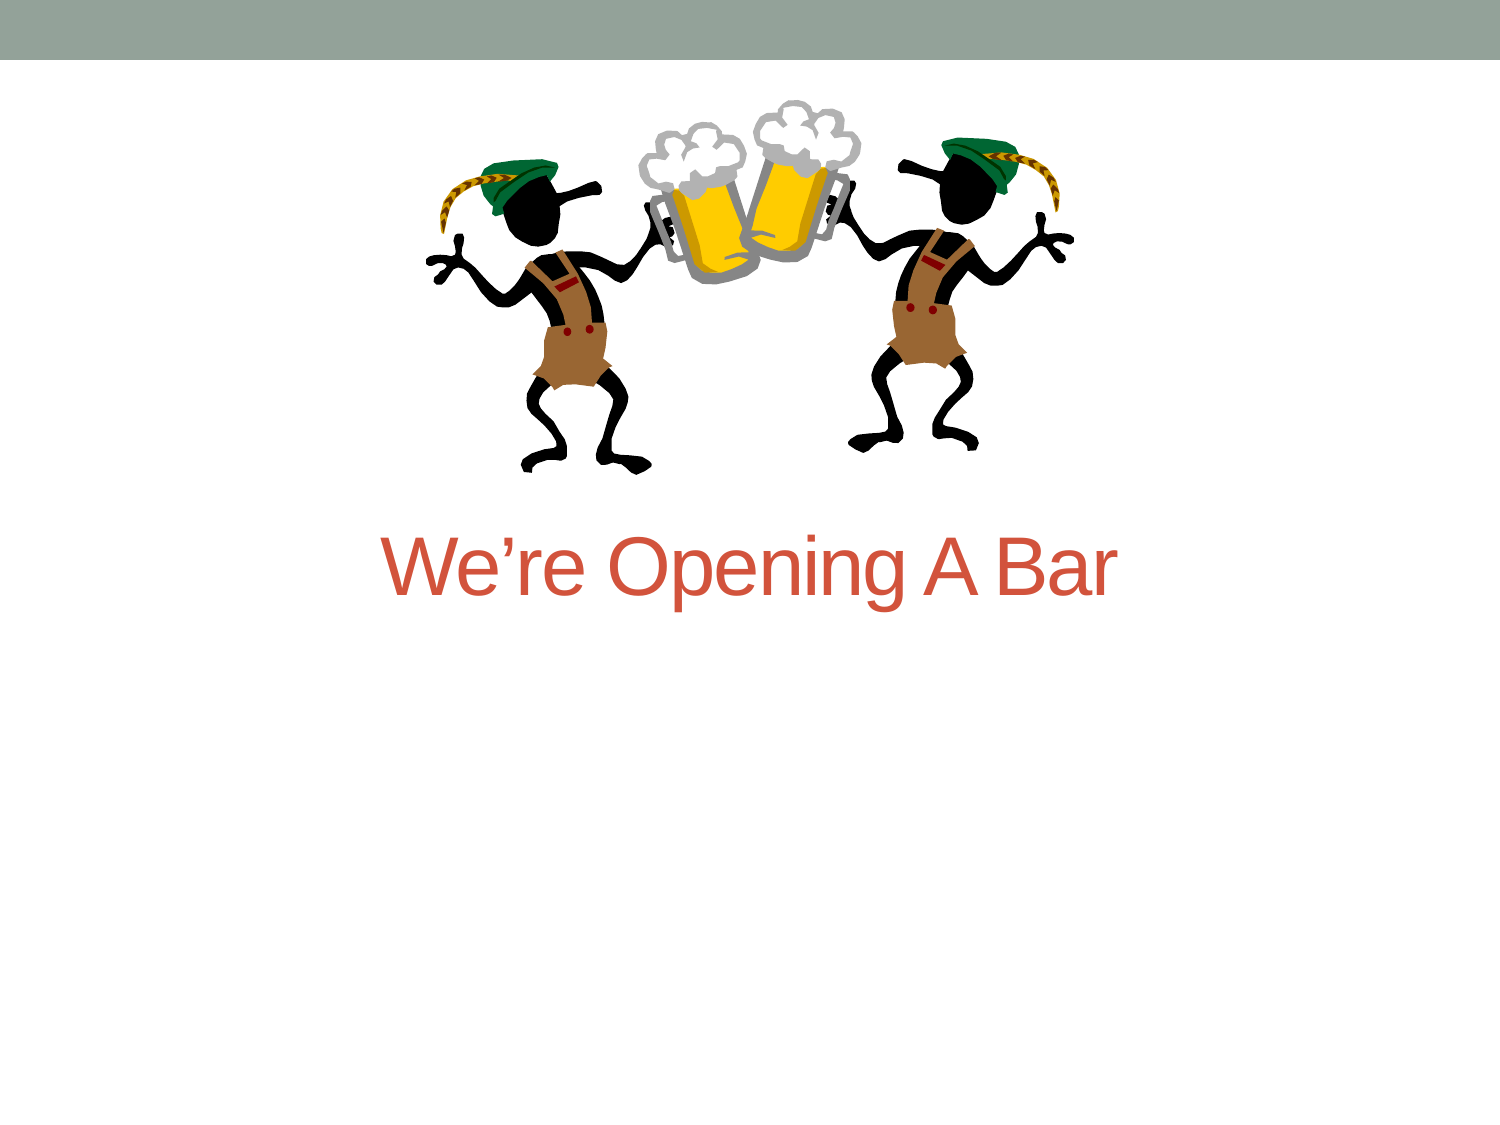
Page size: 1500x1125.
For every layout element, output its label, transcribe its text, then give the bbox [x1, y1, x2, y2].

picture [425, 99, 1075, 476]
title We’re Opening A Bar [0, 481, 1500, 644]
